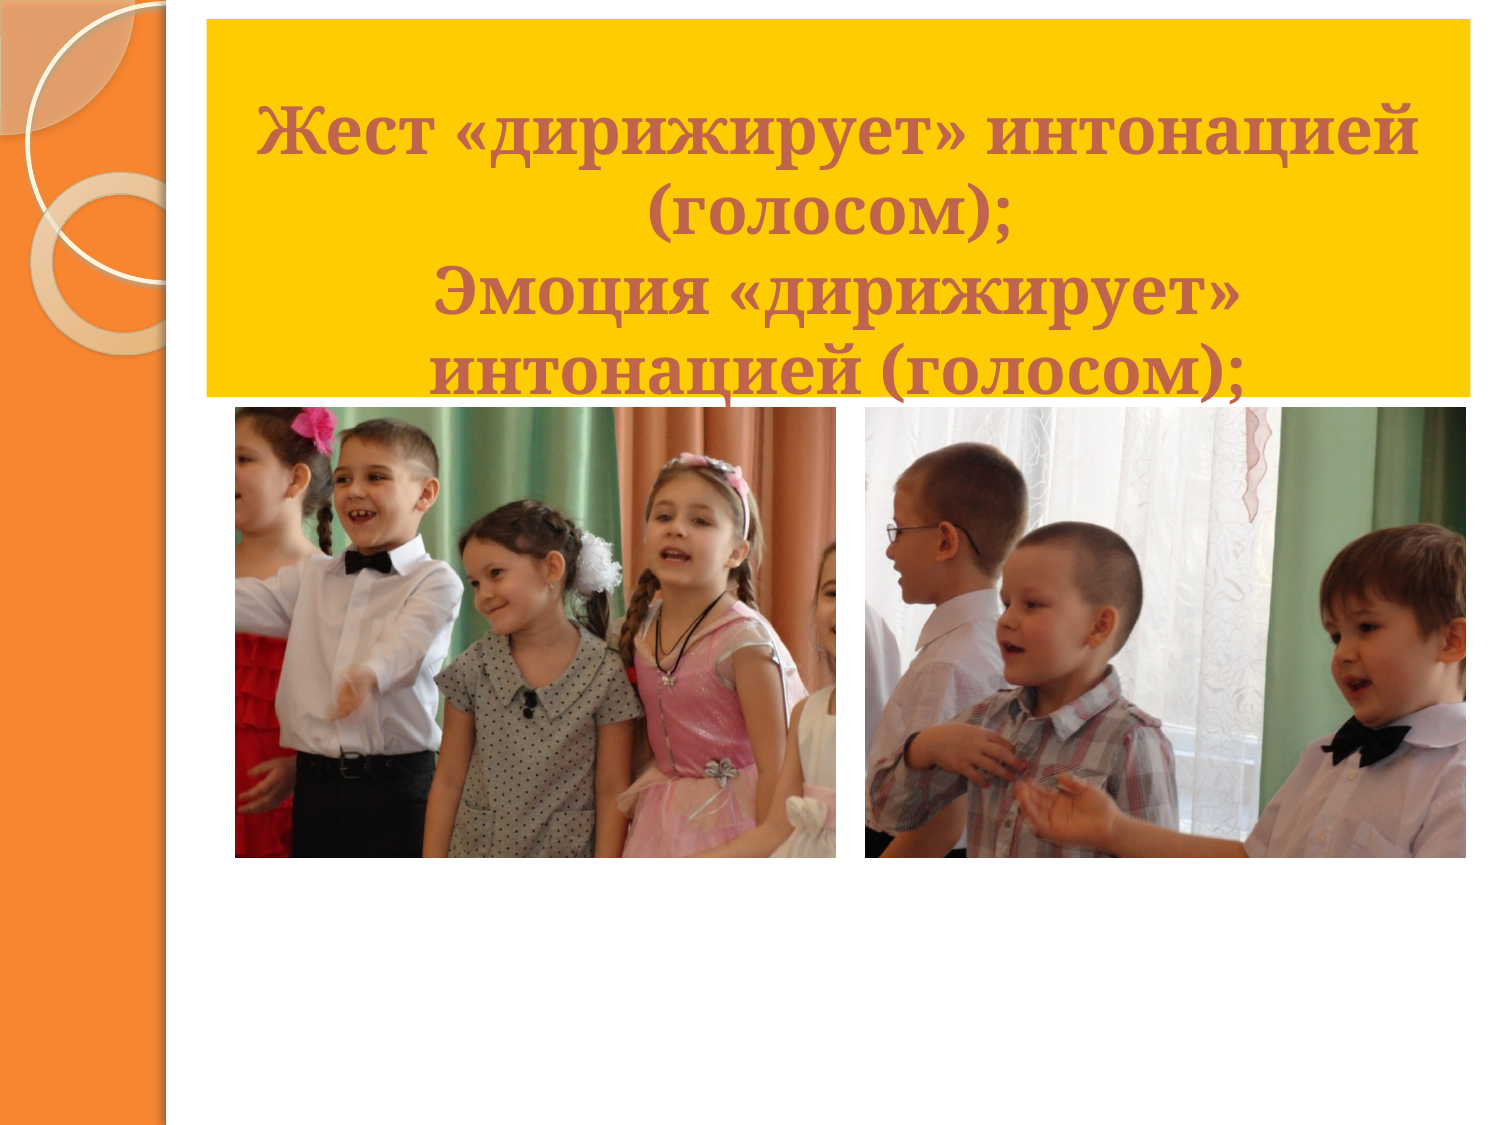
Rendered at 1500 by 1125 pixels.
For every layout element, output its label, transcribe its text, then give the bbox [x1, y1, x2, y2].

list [865, 407, 1466, 858]
title Жест «дирижирует» интонацией (голосом); Эмоция «дирижирует» интонацией (голосом); [206, 19, 1471, 398]
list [235, 407, 836, 858]
